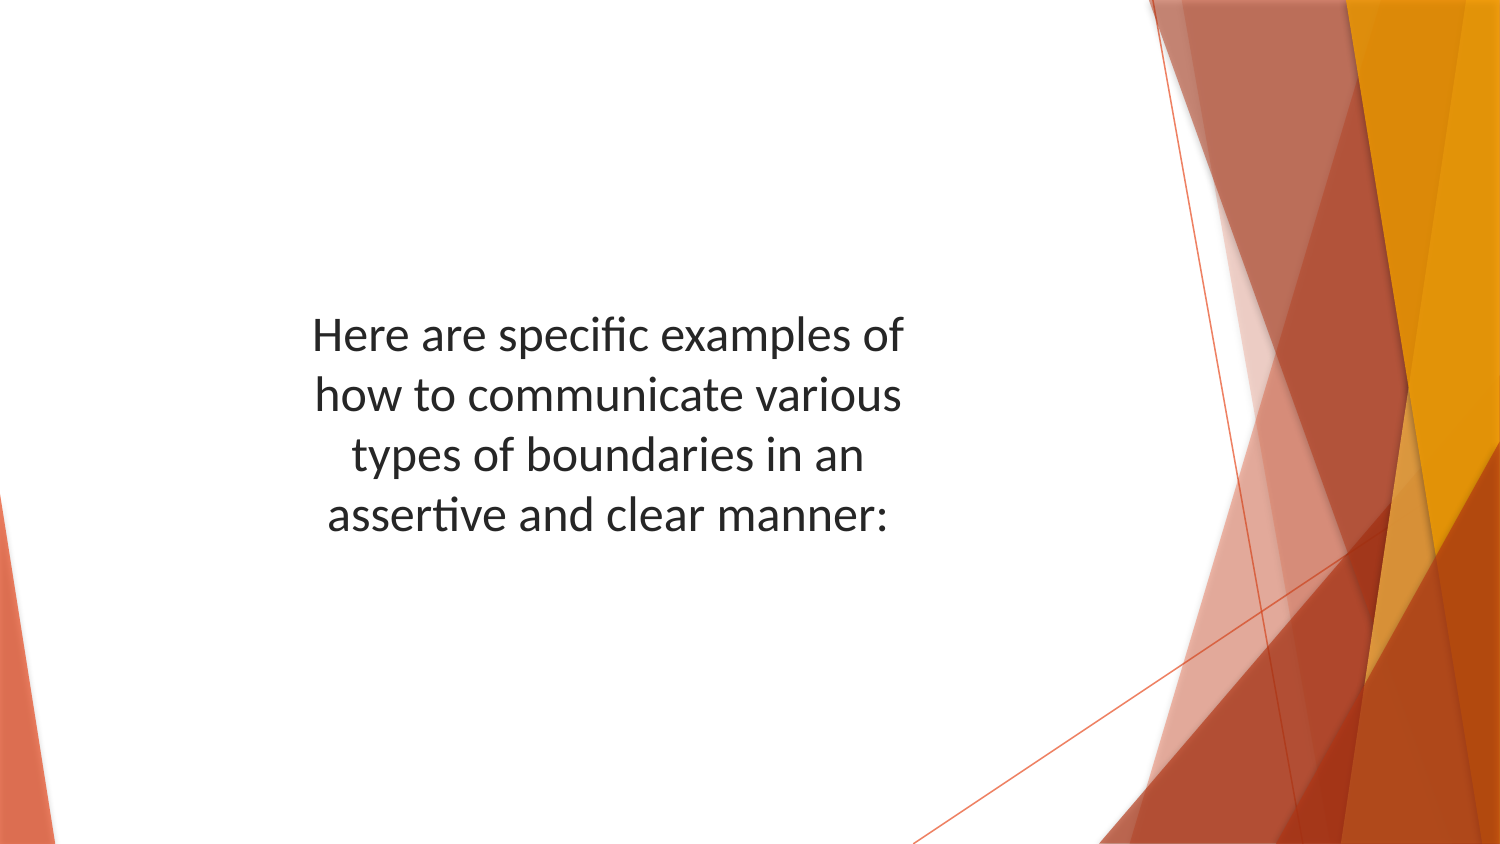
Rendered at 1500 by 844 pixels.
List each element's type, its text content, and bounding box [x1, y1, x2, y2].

list Here are specific examples of how to communicate various types of boundaries in an assertive and clear manner: [265, 114, 951, 729]
